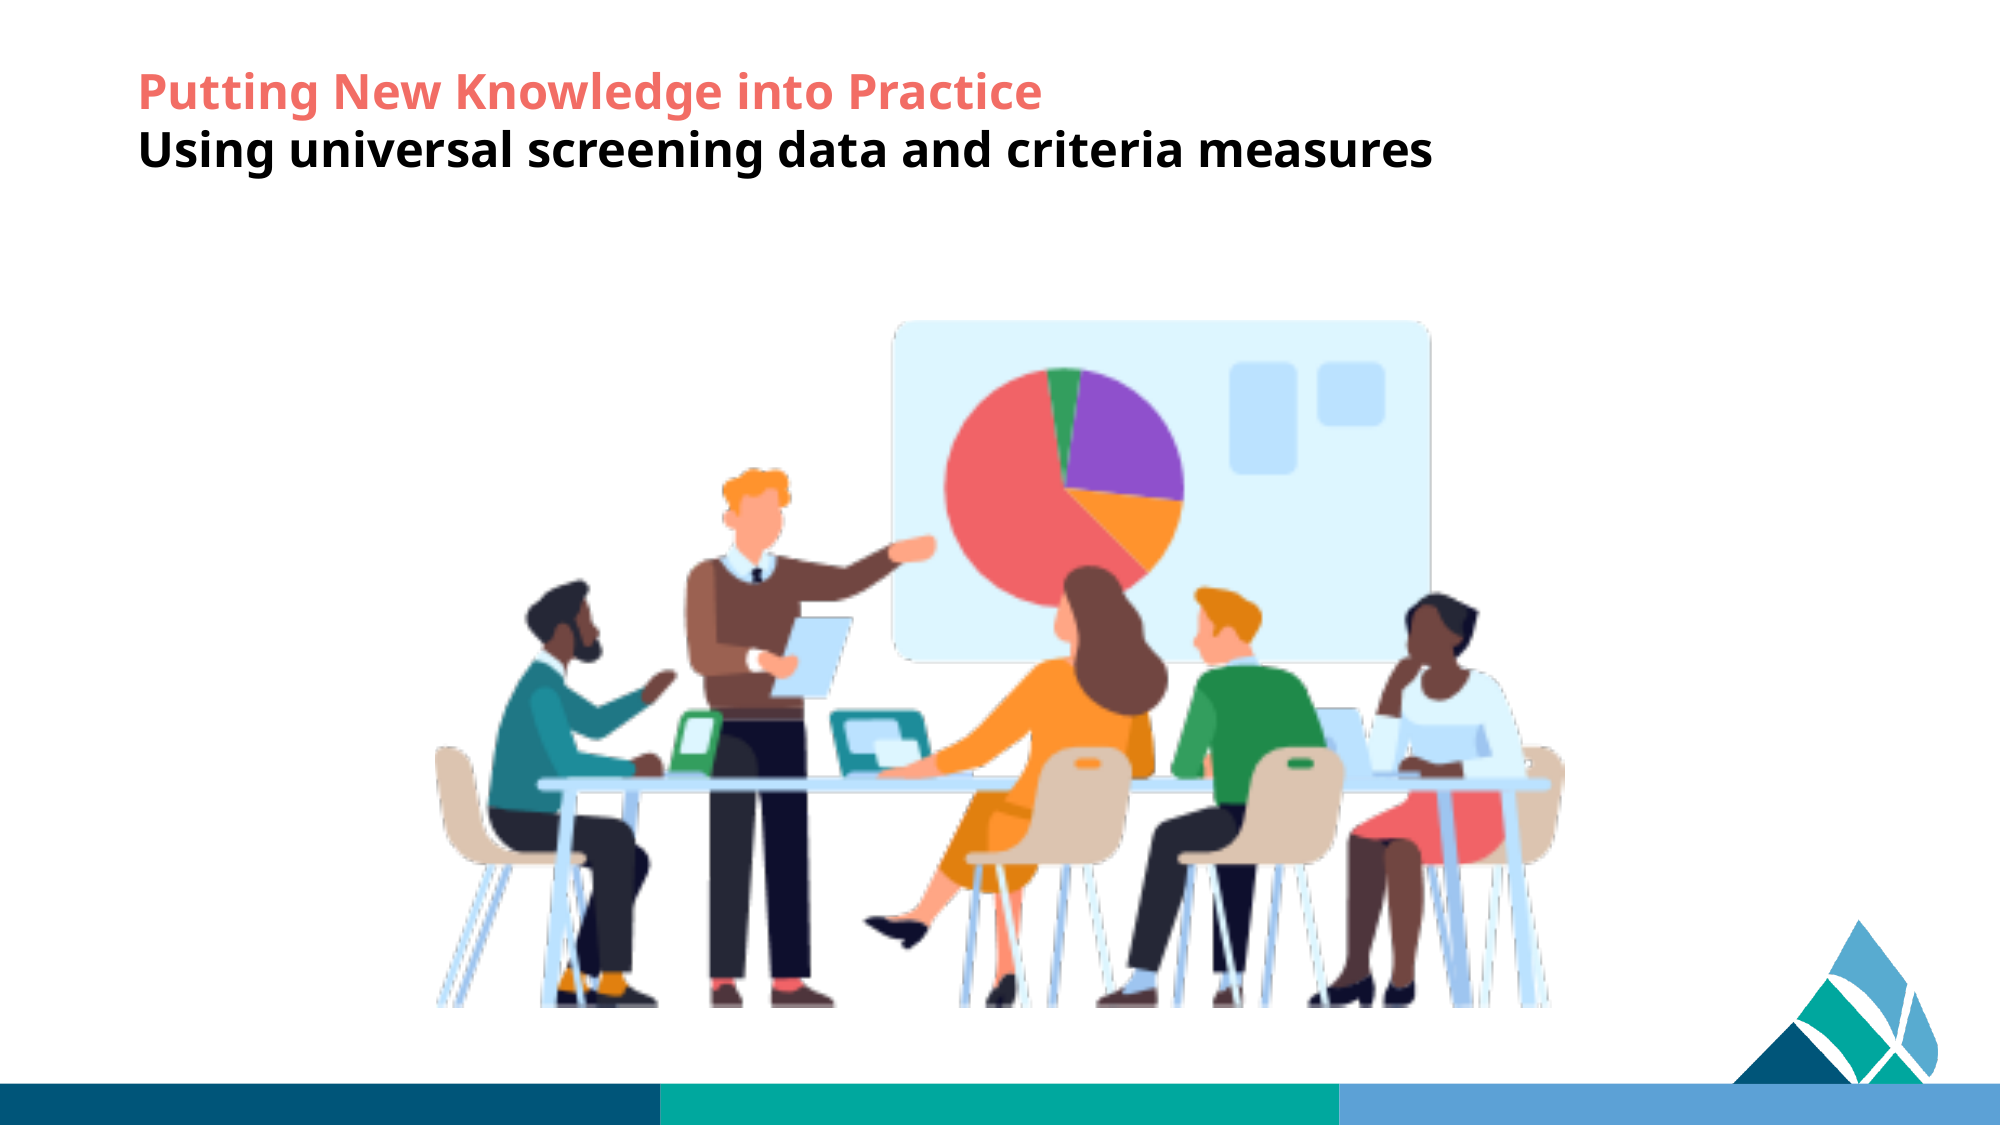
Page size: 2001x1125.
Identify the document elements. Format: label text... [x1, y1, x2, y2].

picture [435, 320, 1565, 1008]
picture [1732, 919, 1938, 1084]
title Putting New Knowledge into Practice Using universal screening data and criteria measures [137, 59, 1863, 179]
